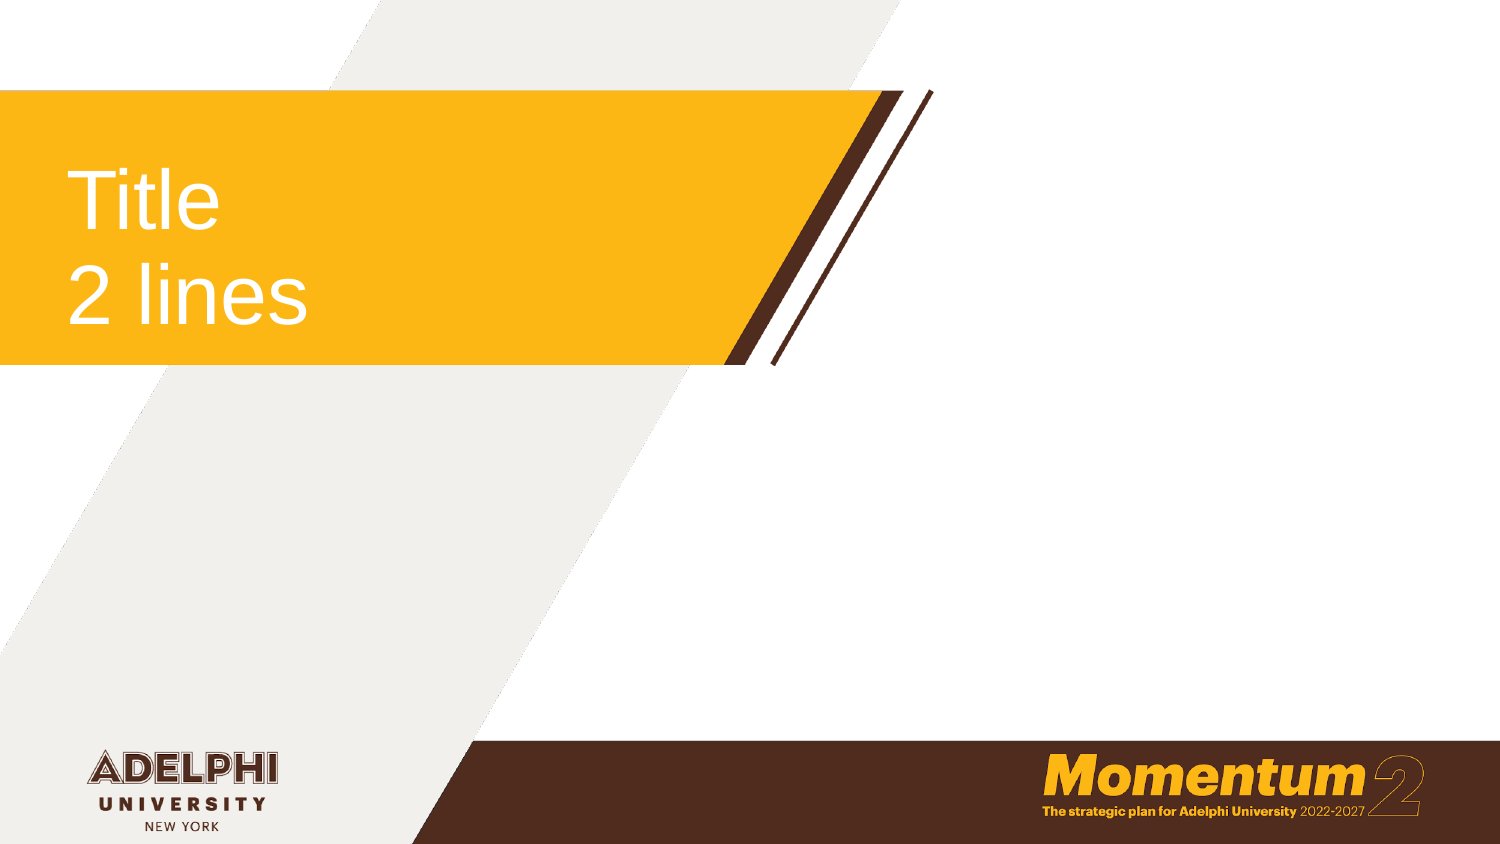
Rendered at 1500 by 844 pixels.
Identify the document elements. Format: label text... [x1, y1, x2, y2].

title Title 2 lines [51, 137, 703, 358]
picture [0, 0, 1500, 844]
